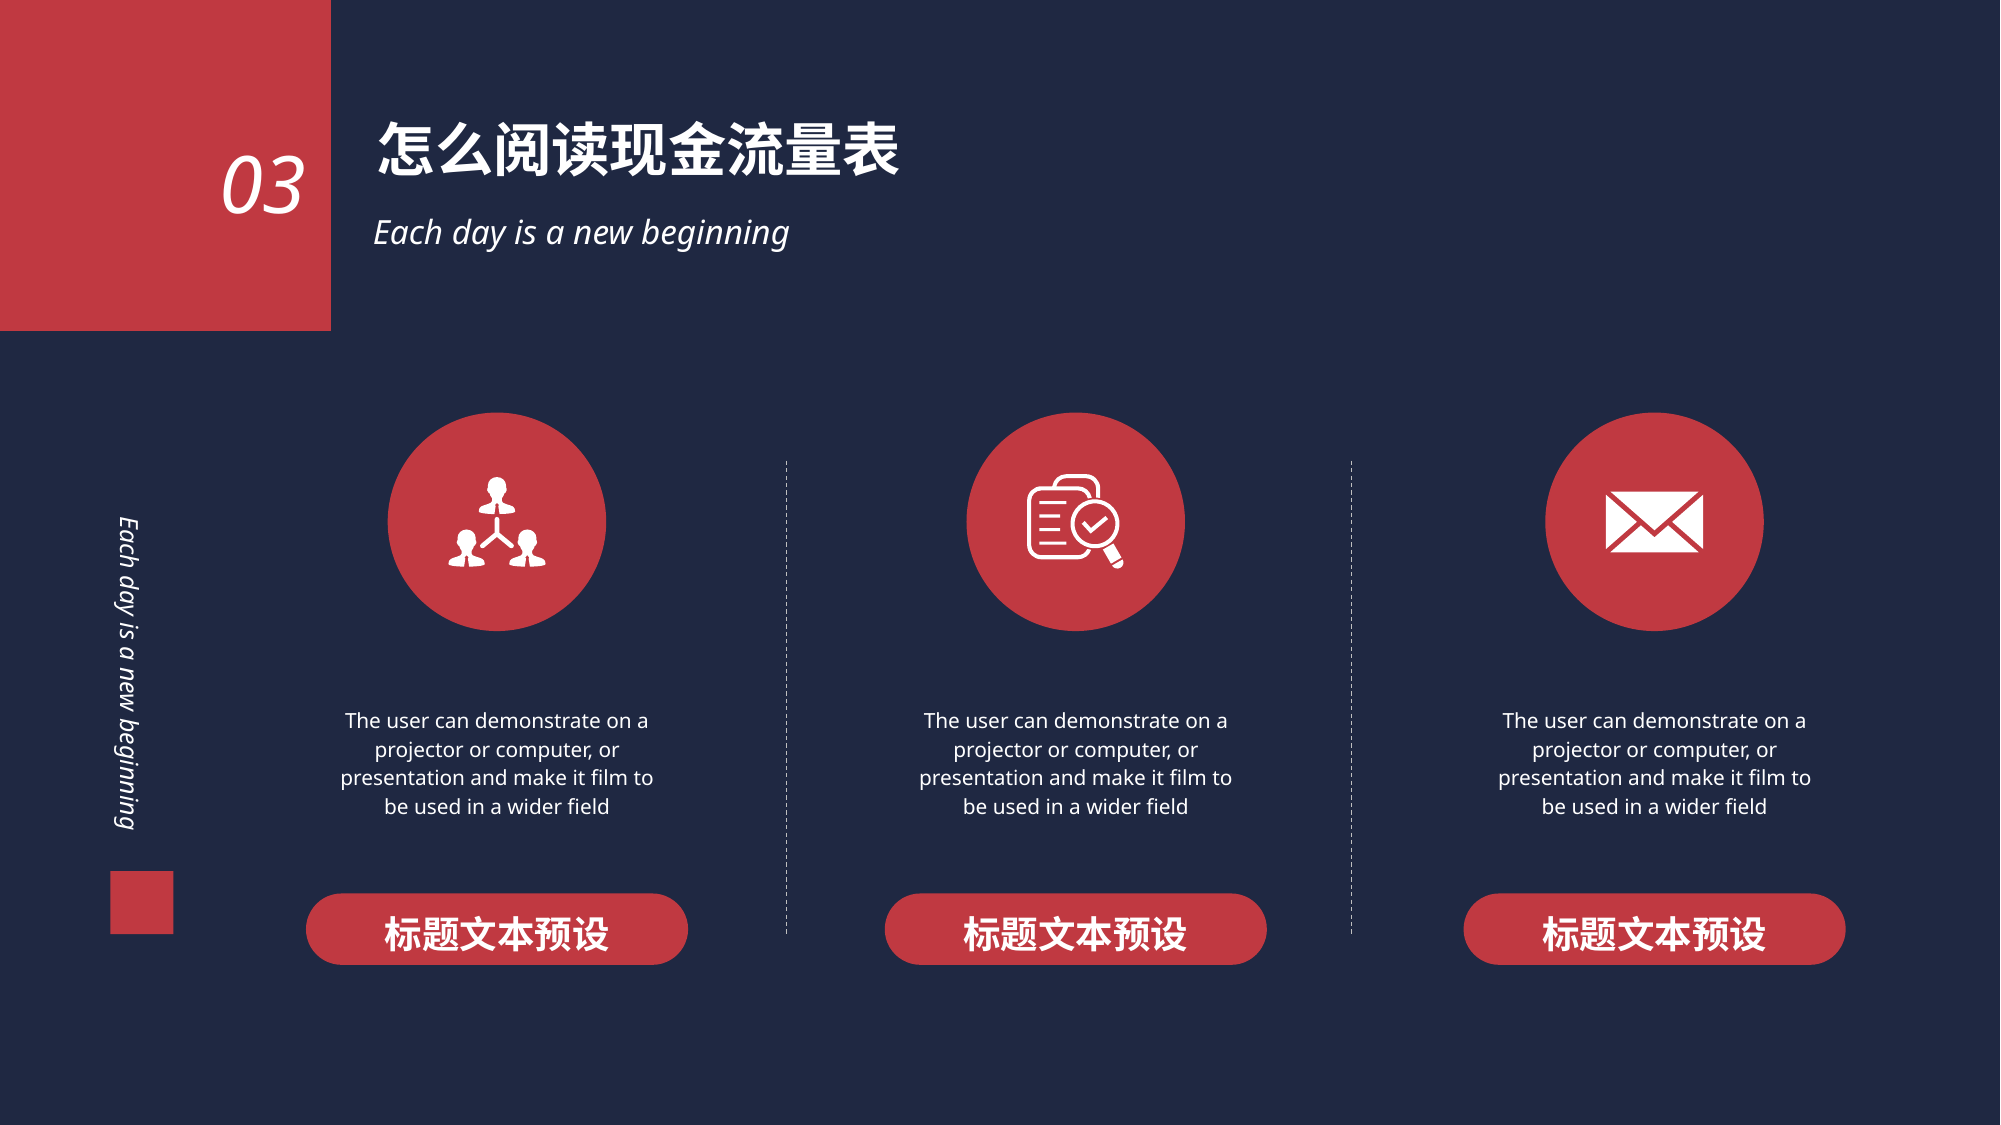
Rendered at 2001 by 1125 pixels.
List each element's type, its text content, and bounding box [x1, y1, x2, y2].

text_box 标题文本预设 [883, 892, 1269, 966]
text_box The user can demonstrate on a projector or computer, or presentation and make it film to be used in a wider field [322, 697, 672, 826]
text_box 标题文本预设 [304, 892, 690, 966]
text_box The user can demonstrate on a projector or computer, or presentation and make it film to be used in a wider field [900, 697, 1251, 826]
text_box [1026, 473, 1125, 570]
text_box 标题文本预设 [1462, 892, 1847, 966]
text_box [965, 411, 1187, 633]
text_box [1607, 523, 1702, 554]
text_box [447, 528, 486, 568]
text_box [1544, 411, 1765, 633]
text_box [477, 475, 517, 550]
text_box [0, 0, 332, 332]
text_box [1607, 490, 1702, 532]
text_box [386, 411, 608, 633]
text_box [1604, 492, 1639, 552]
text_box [110, 476, 174, 935]
text_box The user can demonstrate on a projector or computer, or presentation and make it film to be used in a wider field [1479, 697, 1830, 826]
text_box [1670, 492, 1705, 552]
text_box [508, 528, 547, 568]
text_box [141, 105, 1037, 256]
